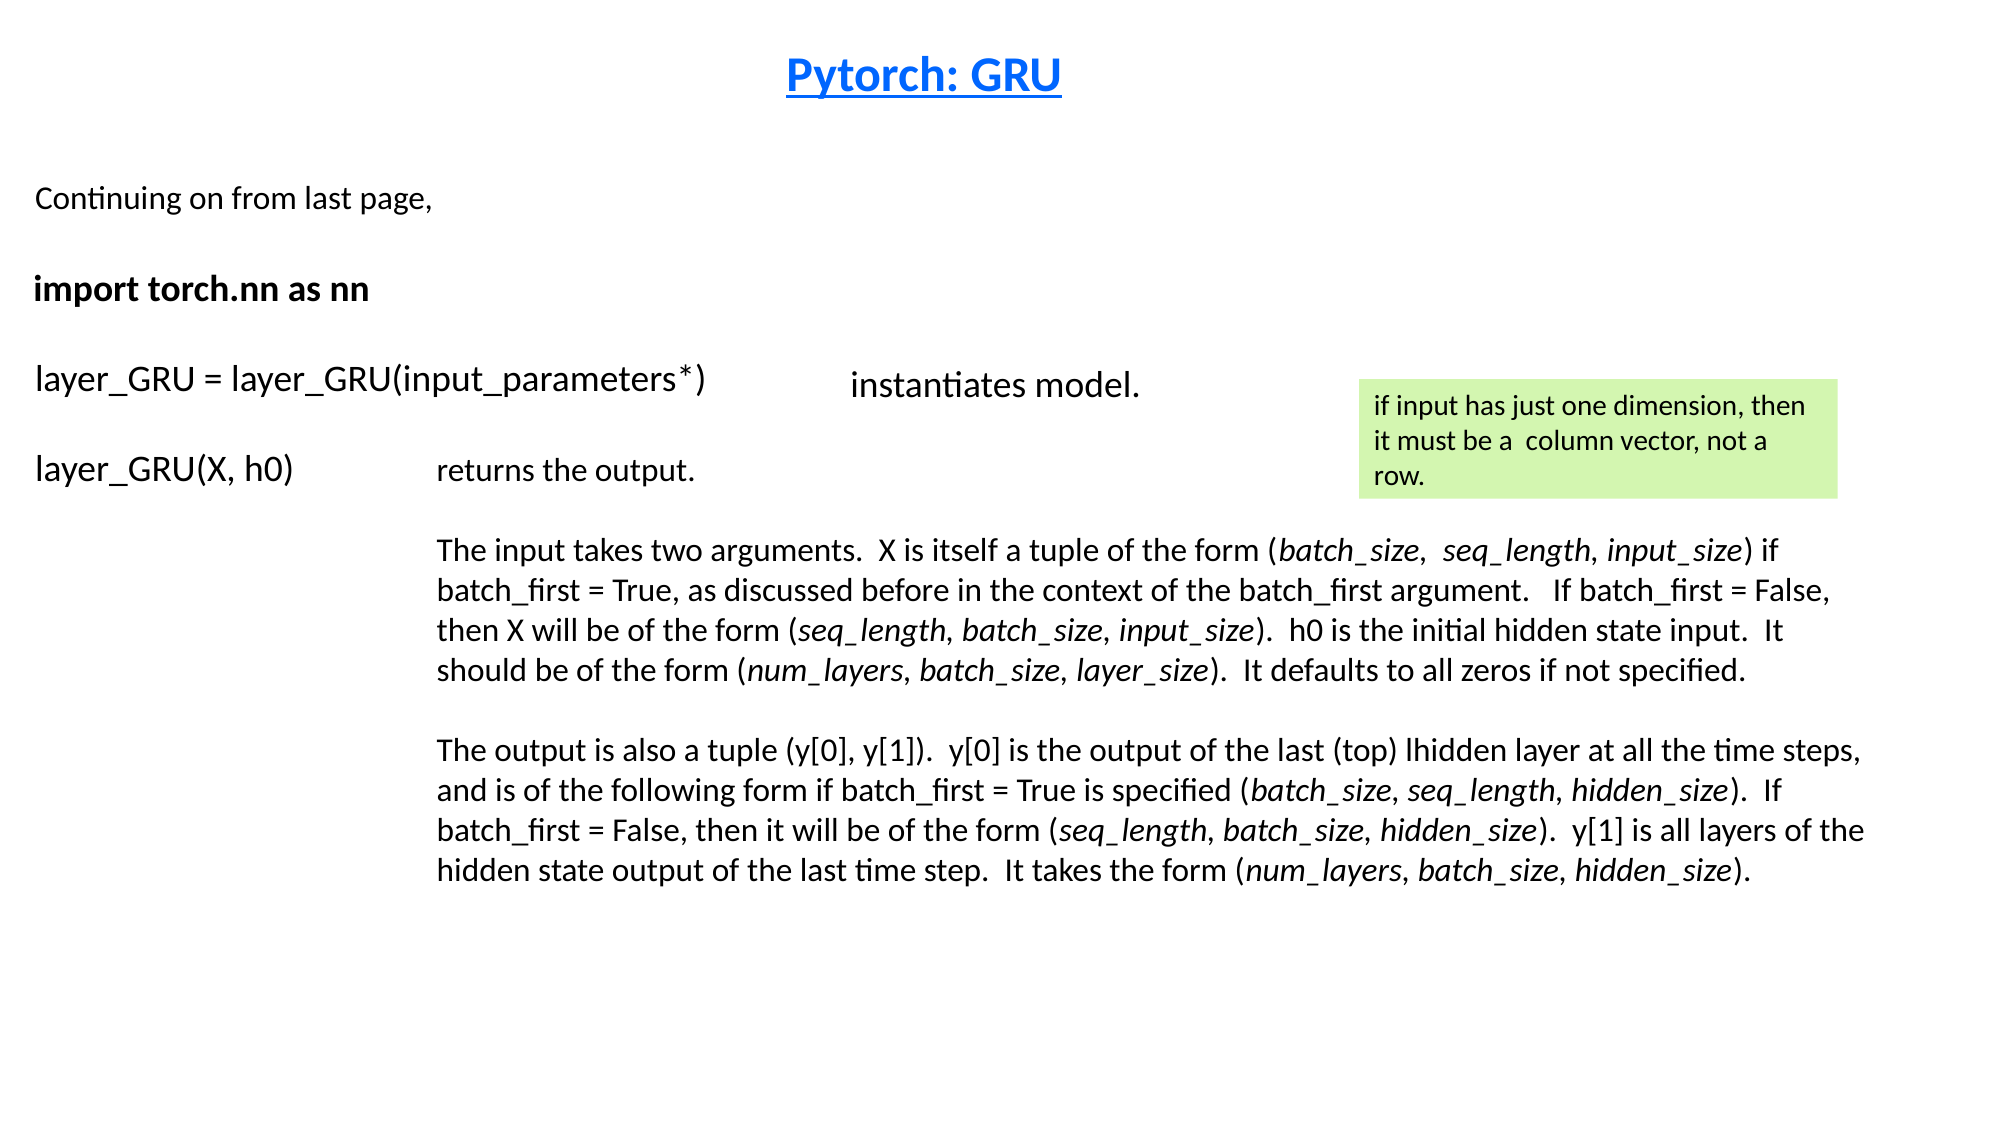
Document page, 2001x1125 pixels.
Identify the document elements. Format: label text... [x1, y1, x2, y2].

text_box layer_GRU(X, h0) [20, 437, 331, 497]
text_box layer_GRU = layer_GRU(input_parameters*) [20, 346, 746, 407]
text_box returns the output. The input takes two arguments. X is itself a tuple of the form (batch_size, seq_length, input_size) if batch_first = True, as discussed before in the context of the batch_first argument. If batch_first = False, then X will be of the form (seq_length, batch_size, input_size). h0 is the initial hidden state input. It should be of the form (num_layers, batch_size, layer_size). It defaults to all zeros if not specified. The output is also a tuple (y[0], y[1]). y[0] is the output of the last (top) lhidden layer at all the time steps, and is of the following form if batch_first = True is specified (batch_size, seq_length, hidden_size). If batch_first = False, then it will be of the form (seq_length, batch_size, hidden_size). y[1] is all layers of the hidden state output of the last time step. It takes the form (num_layers, batch_size, hidden_size). [421, 441, 1887, 896]
text_box instantiates model. [835, 352, 1165, 413]
text_box Pytorch: GRU [771, 34, 1078, 109]
text_box if input has just one dimension, then it must be a column vector, not a row. [1359, 379, 1838, 499]
text_box import torch.nn as nn [18, 256, 1019, 316]
text_box Continuing on from last page, [20, 168, 899, 224]
